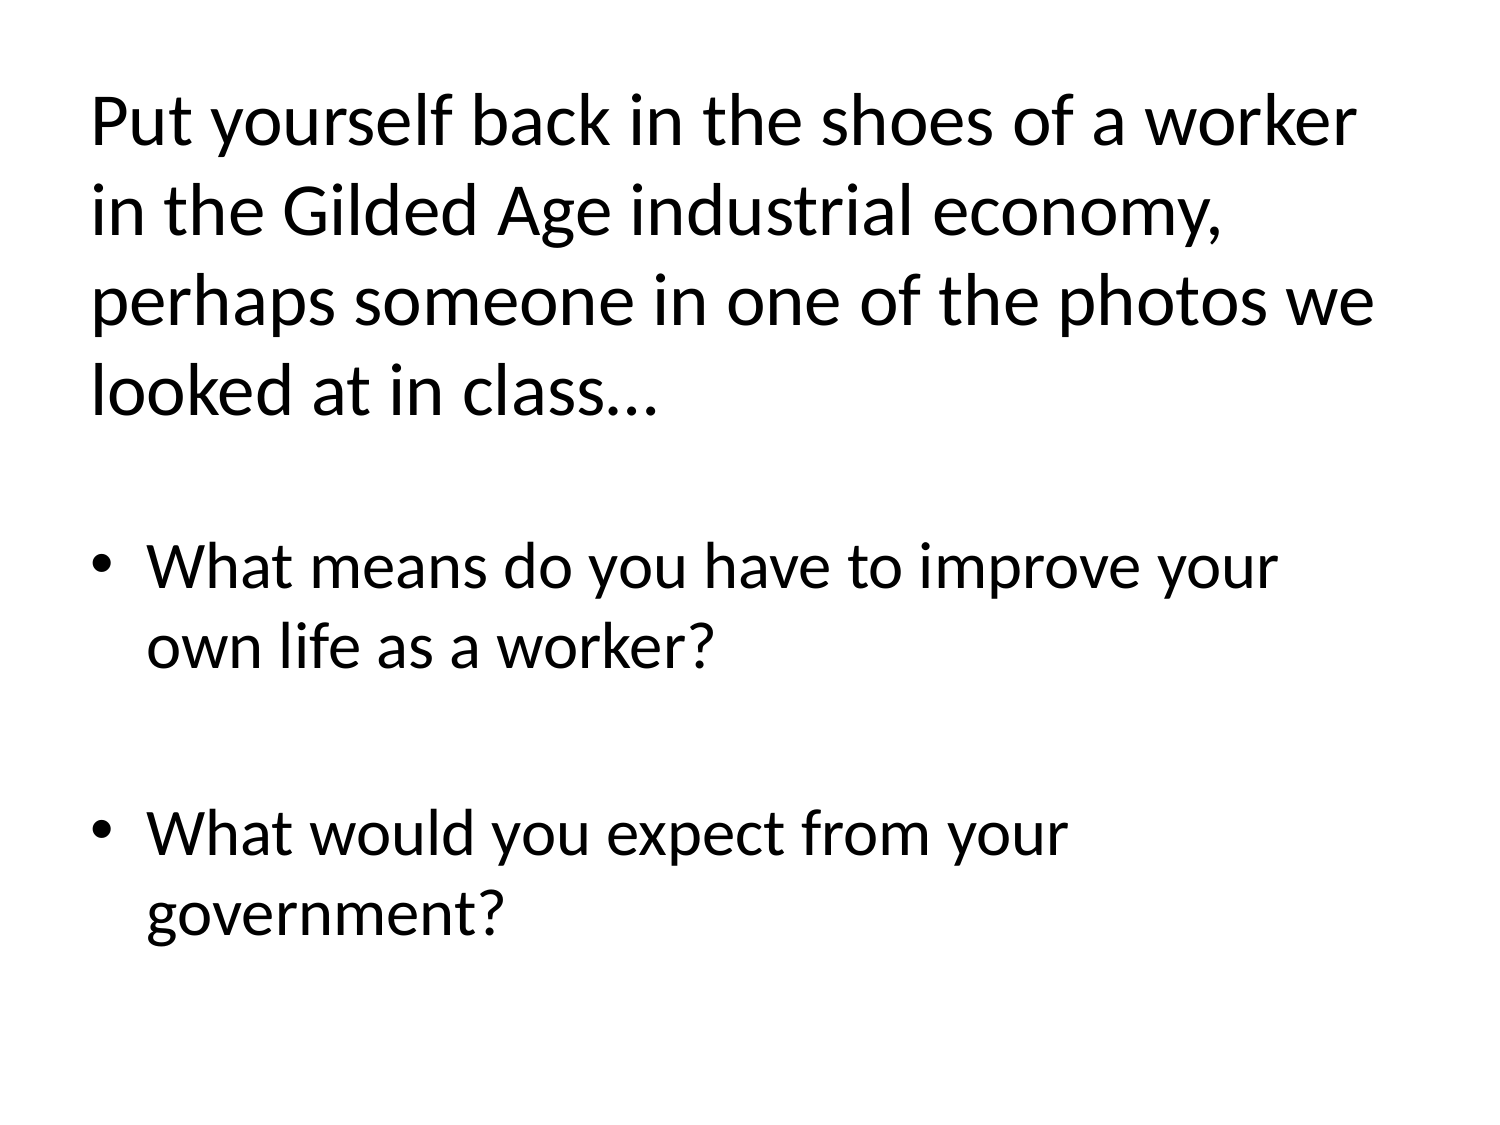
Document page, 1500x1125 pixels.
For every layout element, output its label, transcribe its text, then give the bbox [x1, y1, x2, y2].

title Put yourself back in the shoes of a worker in the Gilded Age industrial economy, perhaps someone in one of the photos we looked at in class… [75, 119, 1425, 472]
list What means do you have to improve your own life as a worker? What would you expect from your government? [75, 514, 1425, 1005]
